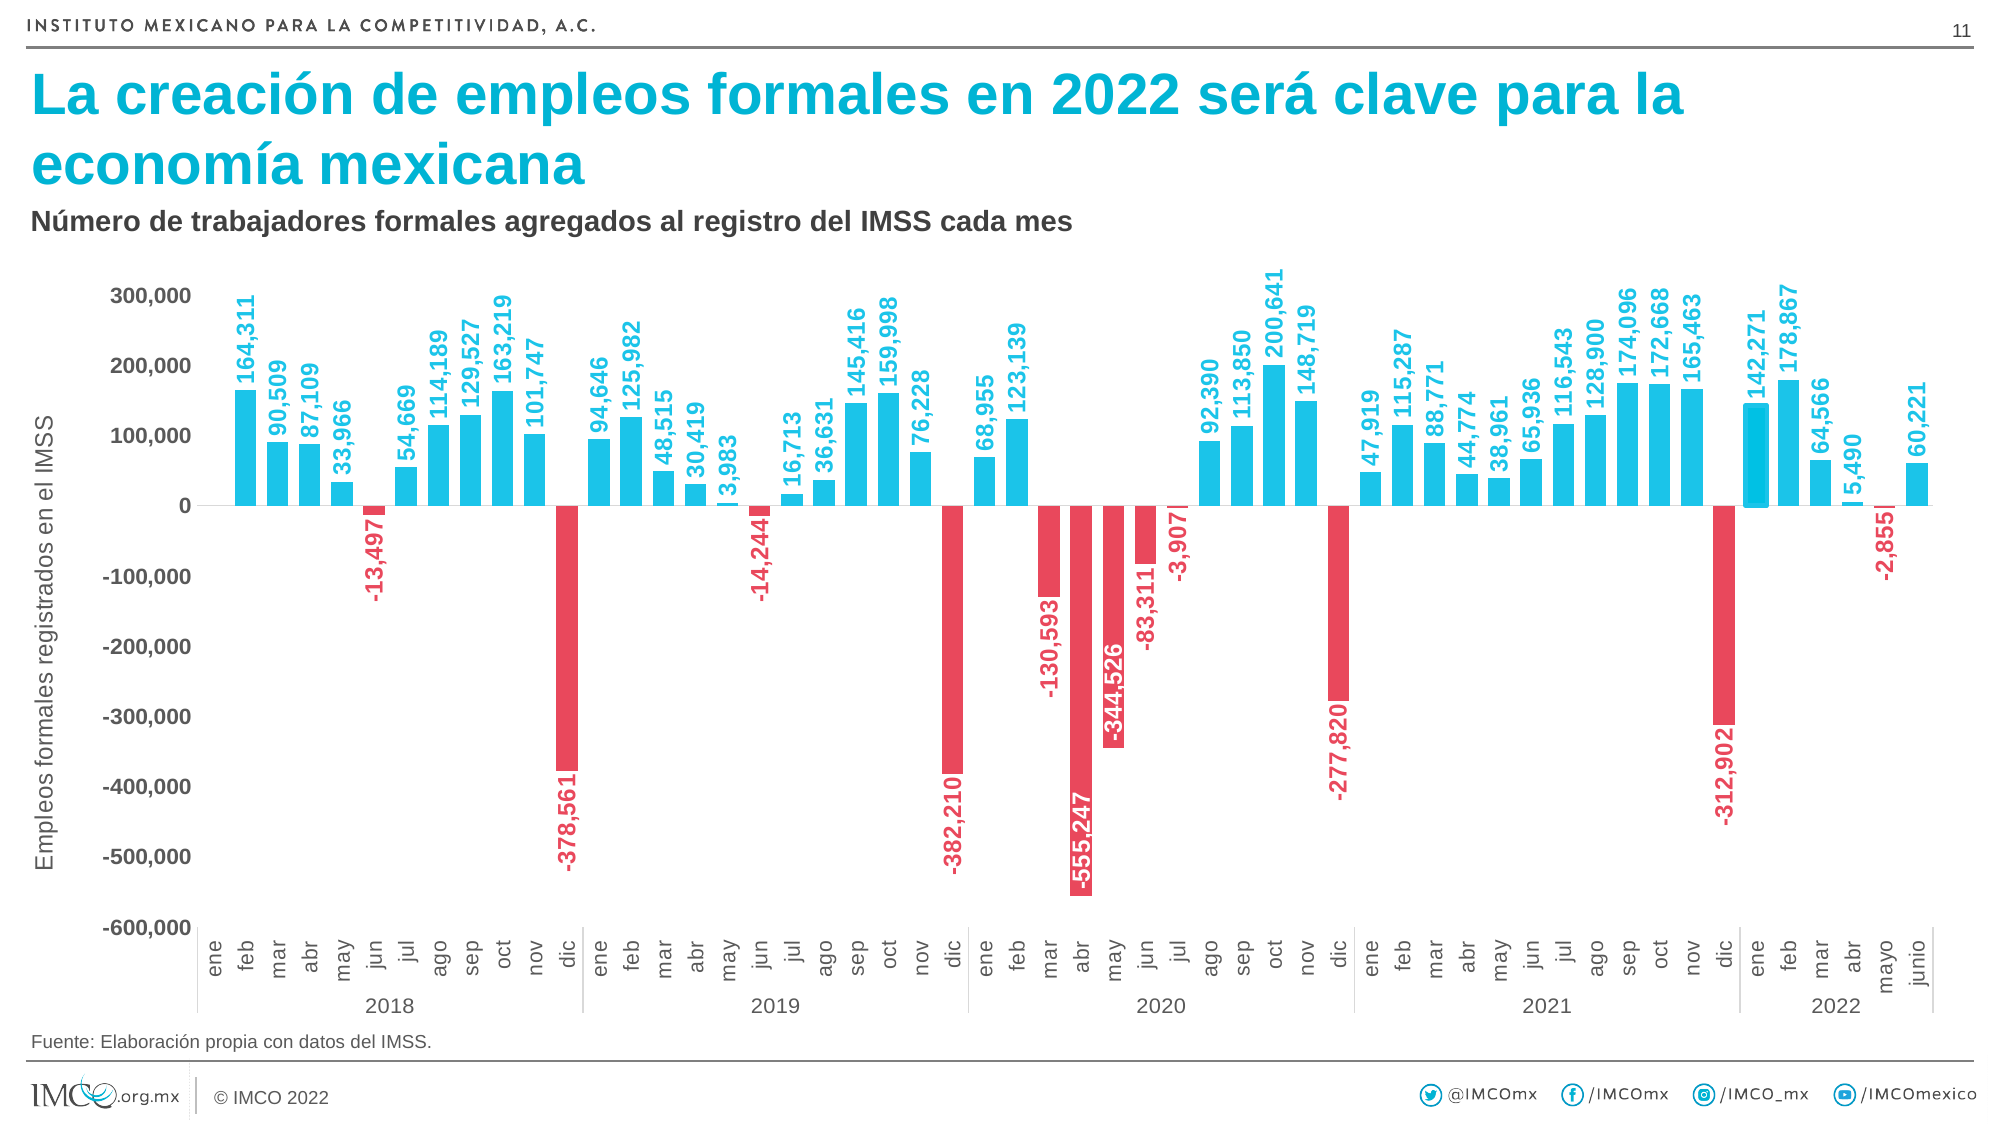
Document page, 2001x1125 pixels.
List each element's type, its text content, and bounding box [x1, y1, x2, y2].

chart [22, 270, 1960, 1019]
picture [20, 10, 602, 42]
title La creación de empleos formales en 2022 será clave para la economía mexicana [16, 50, 1916, 204]
picture [1406, 1055, 1988, 1125]
text_box Número de trabajadores formales agregados al registro del IMSS cada mes [15, 195, 1872, 245]
list Fuente: Elaboración propia con datos del IMSS. [15, 1018, 1965, 1060]
slide_number 10 [1536, 10, 1987, 71]
picture [19, 1060, 190, 1120]
